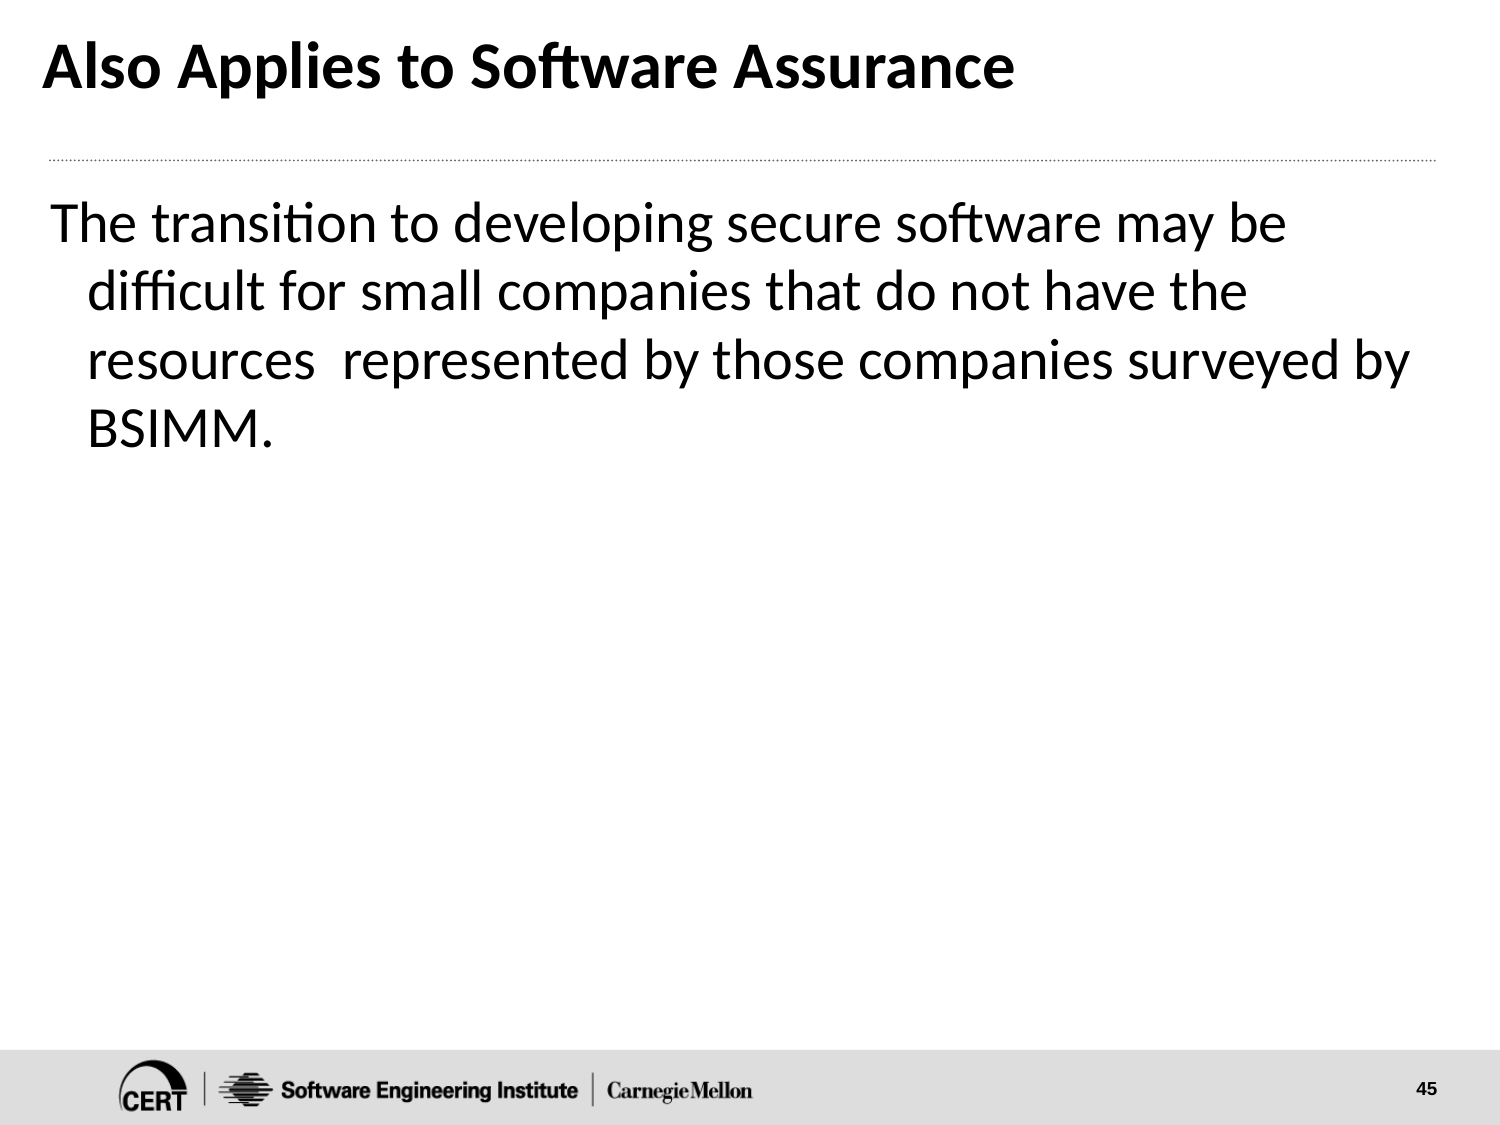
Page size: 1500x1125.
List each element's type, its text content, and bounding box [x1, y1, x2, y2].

title Also Applies to Software Assurance [42, 37, 1434, 155]
picture [102, 1056, 765, 1117]
list The transition to developing secure software may be difficult for small companies that do not have the resources represented by those companies surveyed by BSIMM. [49, 187, 1438, 1001]
